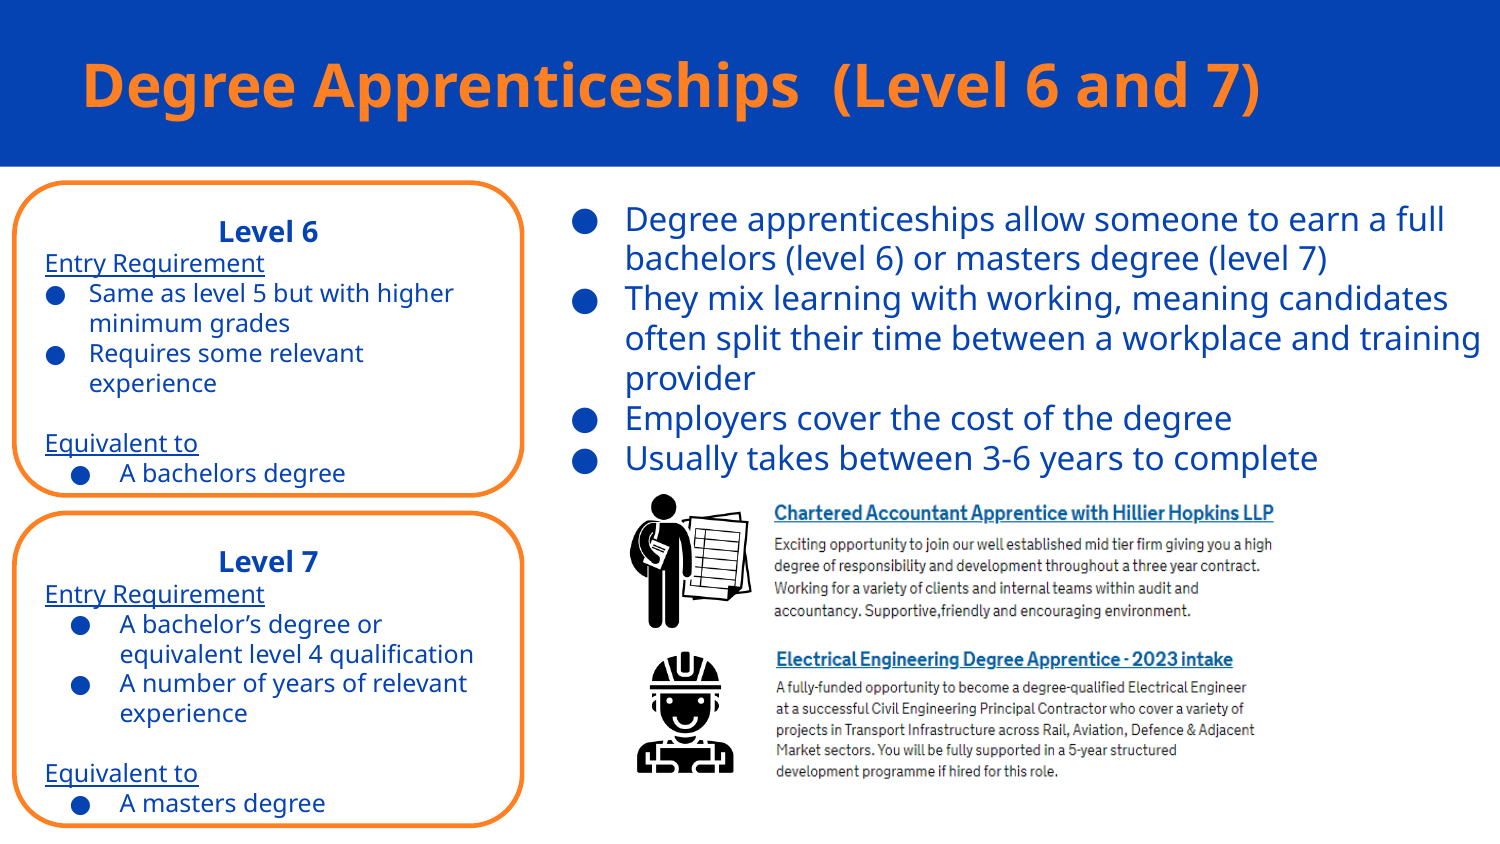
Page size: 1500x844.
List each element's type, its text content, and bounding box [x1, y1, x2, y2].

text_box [771, 494, 1286, 621]
picture [623, 494, 758, 628]
text_box Degree apprenticeships allow someone to earn a full bachelors (level 6) or masters degree (level 7) They mix learning with working, meaning candidates often split their time between a workplace and training provider Employers cover the cost of the degree Usually takes between 3-6 years to complete [534, 182, 1500, 493]
title Degree Apprenticeships (Level 6 and 7) [66, 32, 1470, 135]
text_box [771, 636, 1261, 781]
text_box Level 7 Entry Requirement A bachelor’s degree or equivalent level 4 qualification A number of years of relevant experience Equivalent to A masters degree [14, 512, 523, 826]
picture [618, 645, 752, 779]
text_box Level 6 Entry Requirement Same as level 5 but with higher minimum grades Requires some relevant experience Equivalent to A bachelors degree [14, 182, 523, 496]
